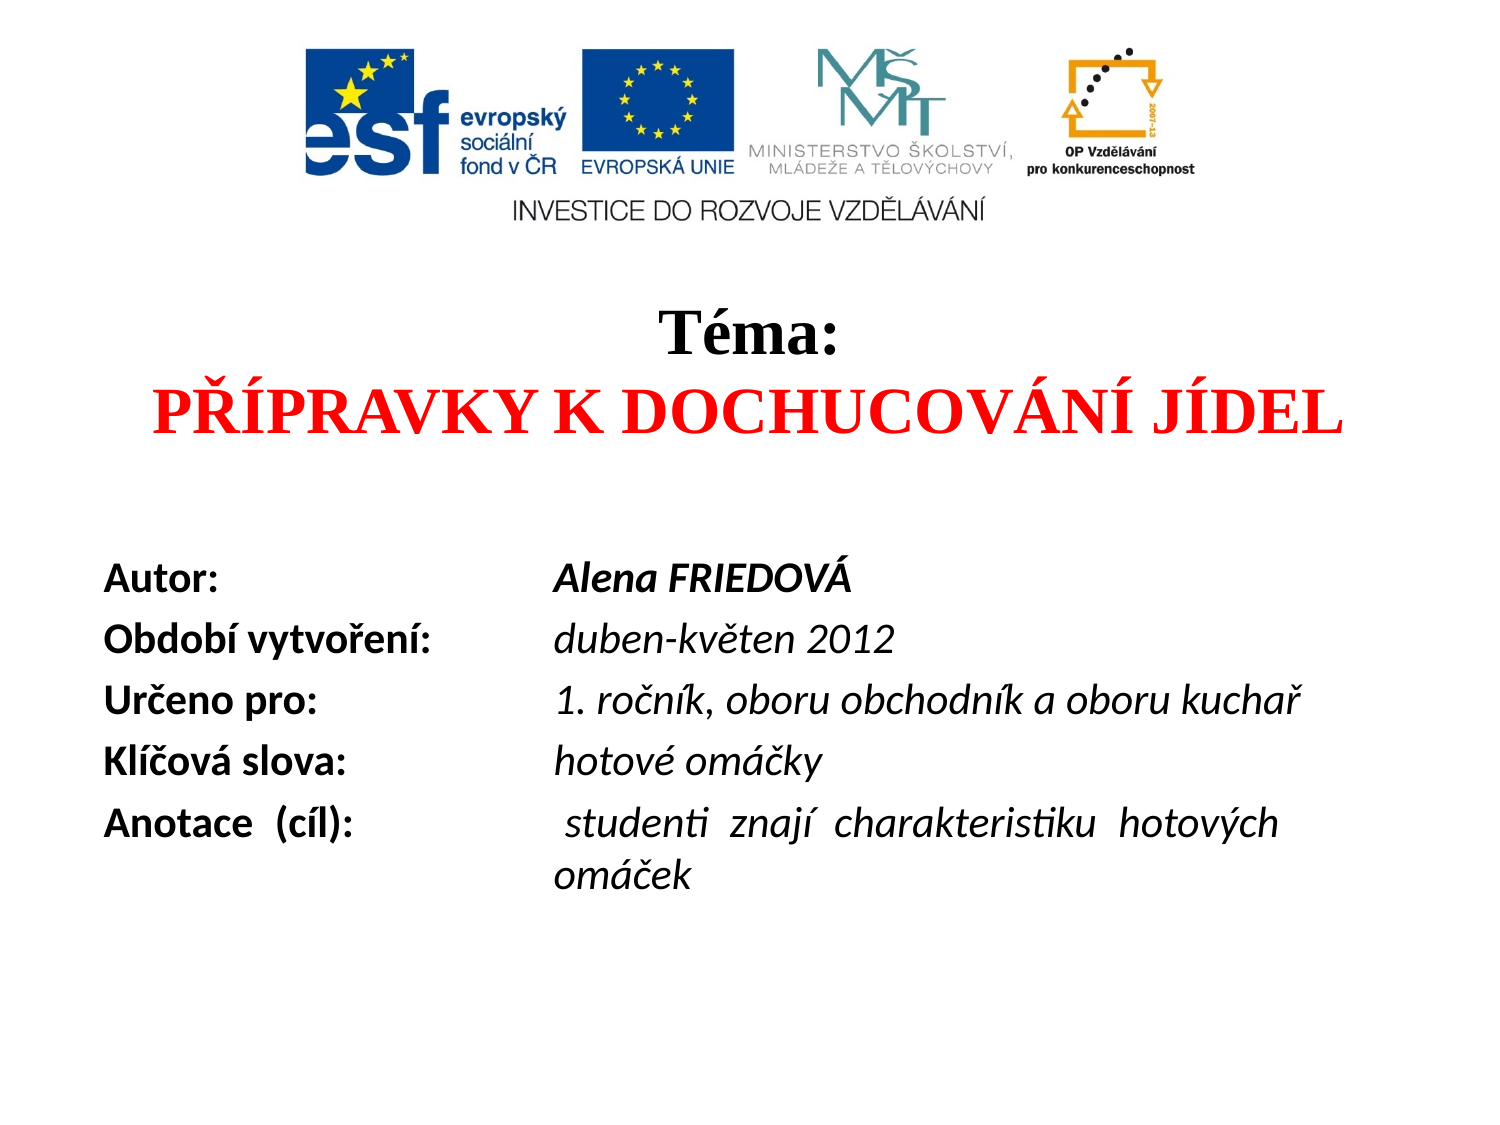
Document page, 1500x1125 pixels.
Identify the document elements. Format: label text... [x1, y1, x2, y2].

picture [277, 30, 1223, 238]
title Téma: PŘÍPRAVKY K DOCHUCOVÁNÍ JÍDEL [112, 278, 1388, 457]
subtitle Autor: Alena FRIEDOVÁ Období vytvoření: duben-květen 2012 Určeno pro: 1. ročník, oboru obchodník a oboru kuchař Klíčová slova: hotové omáčky Anotace (cíl): studenti znají charakteristiku hotových omáček [88, 479, 1376, 1024]
